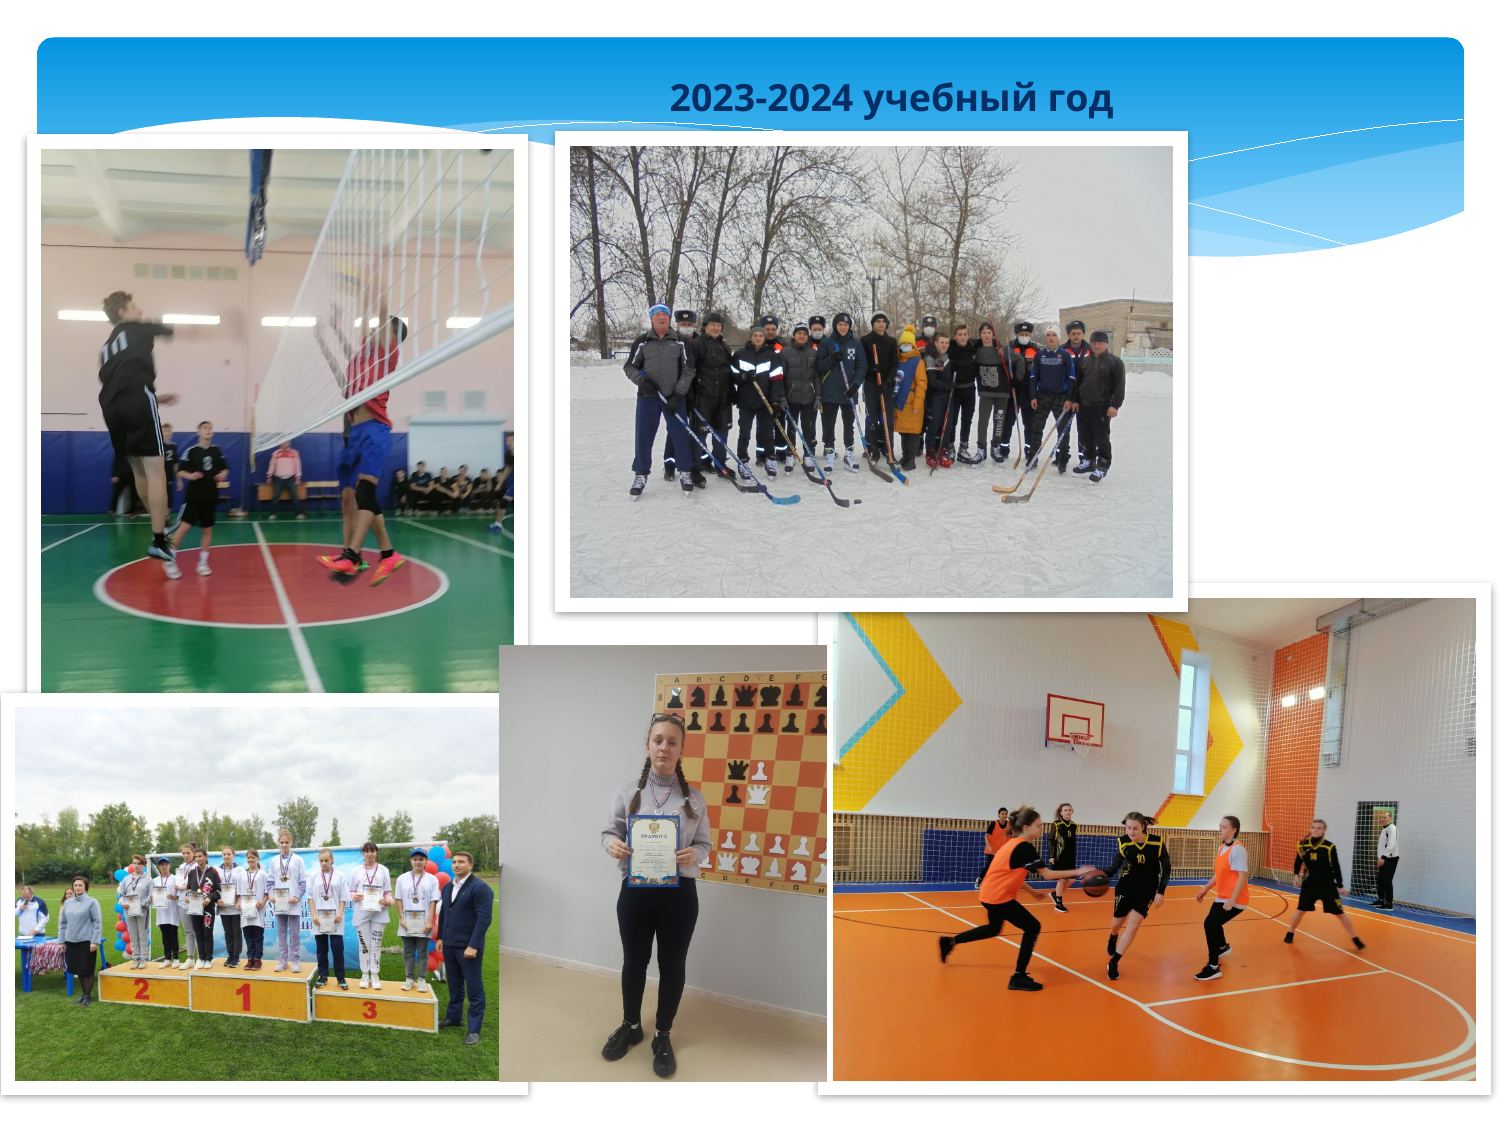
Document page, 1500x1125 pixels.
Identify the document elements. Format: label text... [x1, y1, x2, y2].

picture [569, 145, 1477, 1081]
picture [14, 148, 827, 1083]
text_box 2023-2024 учебный год [324, 66, 1459, 127]
